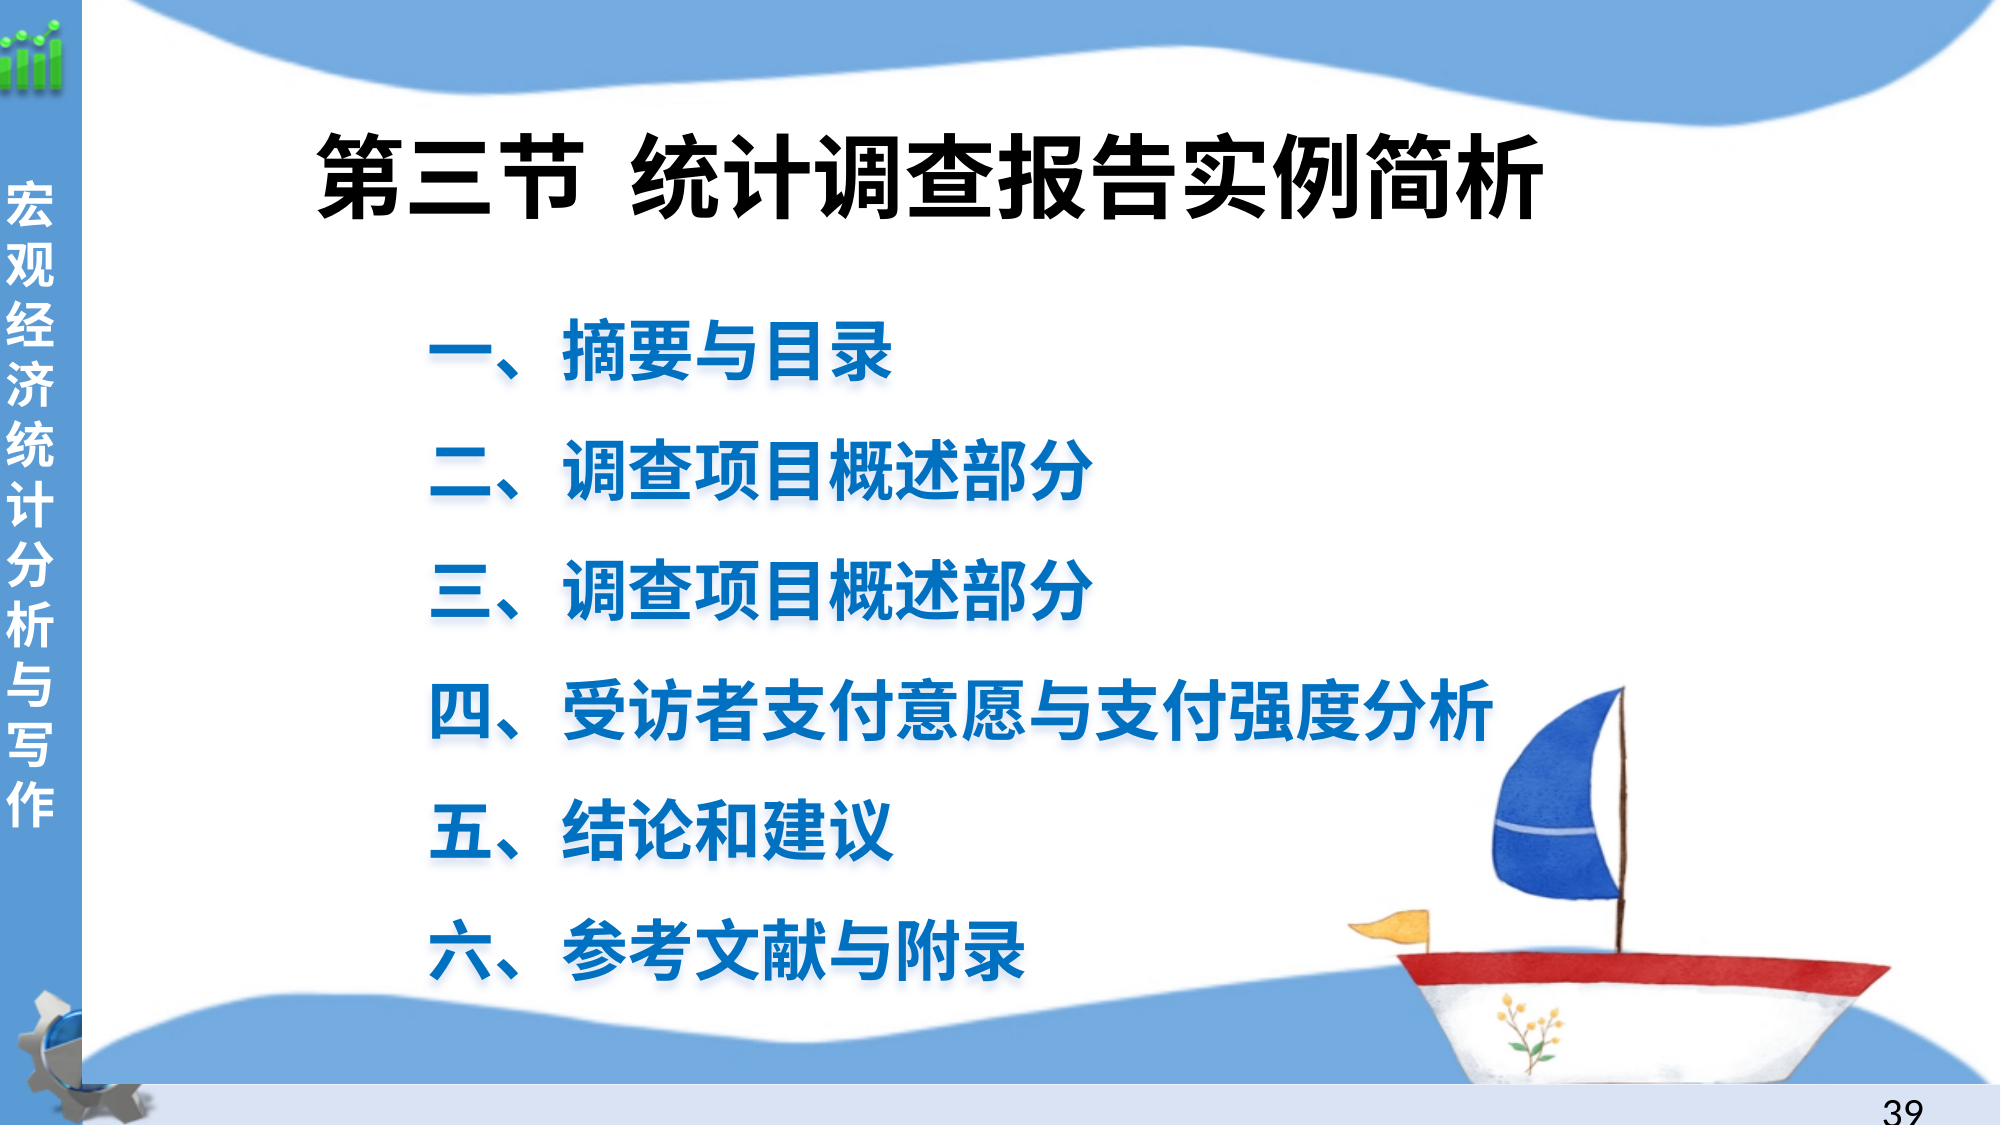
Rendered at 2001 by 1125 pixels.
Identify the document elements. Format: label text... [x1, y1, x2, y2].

picture [0, 0, 2001, 1125]
slide_number 38 [1786, 1085, 1940, 1125]
